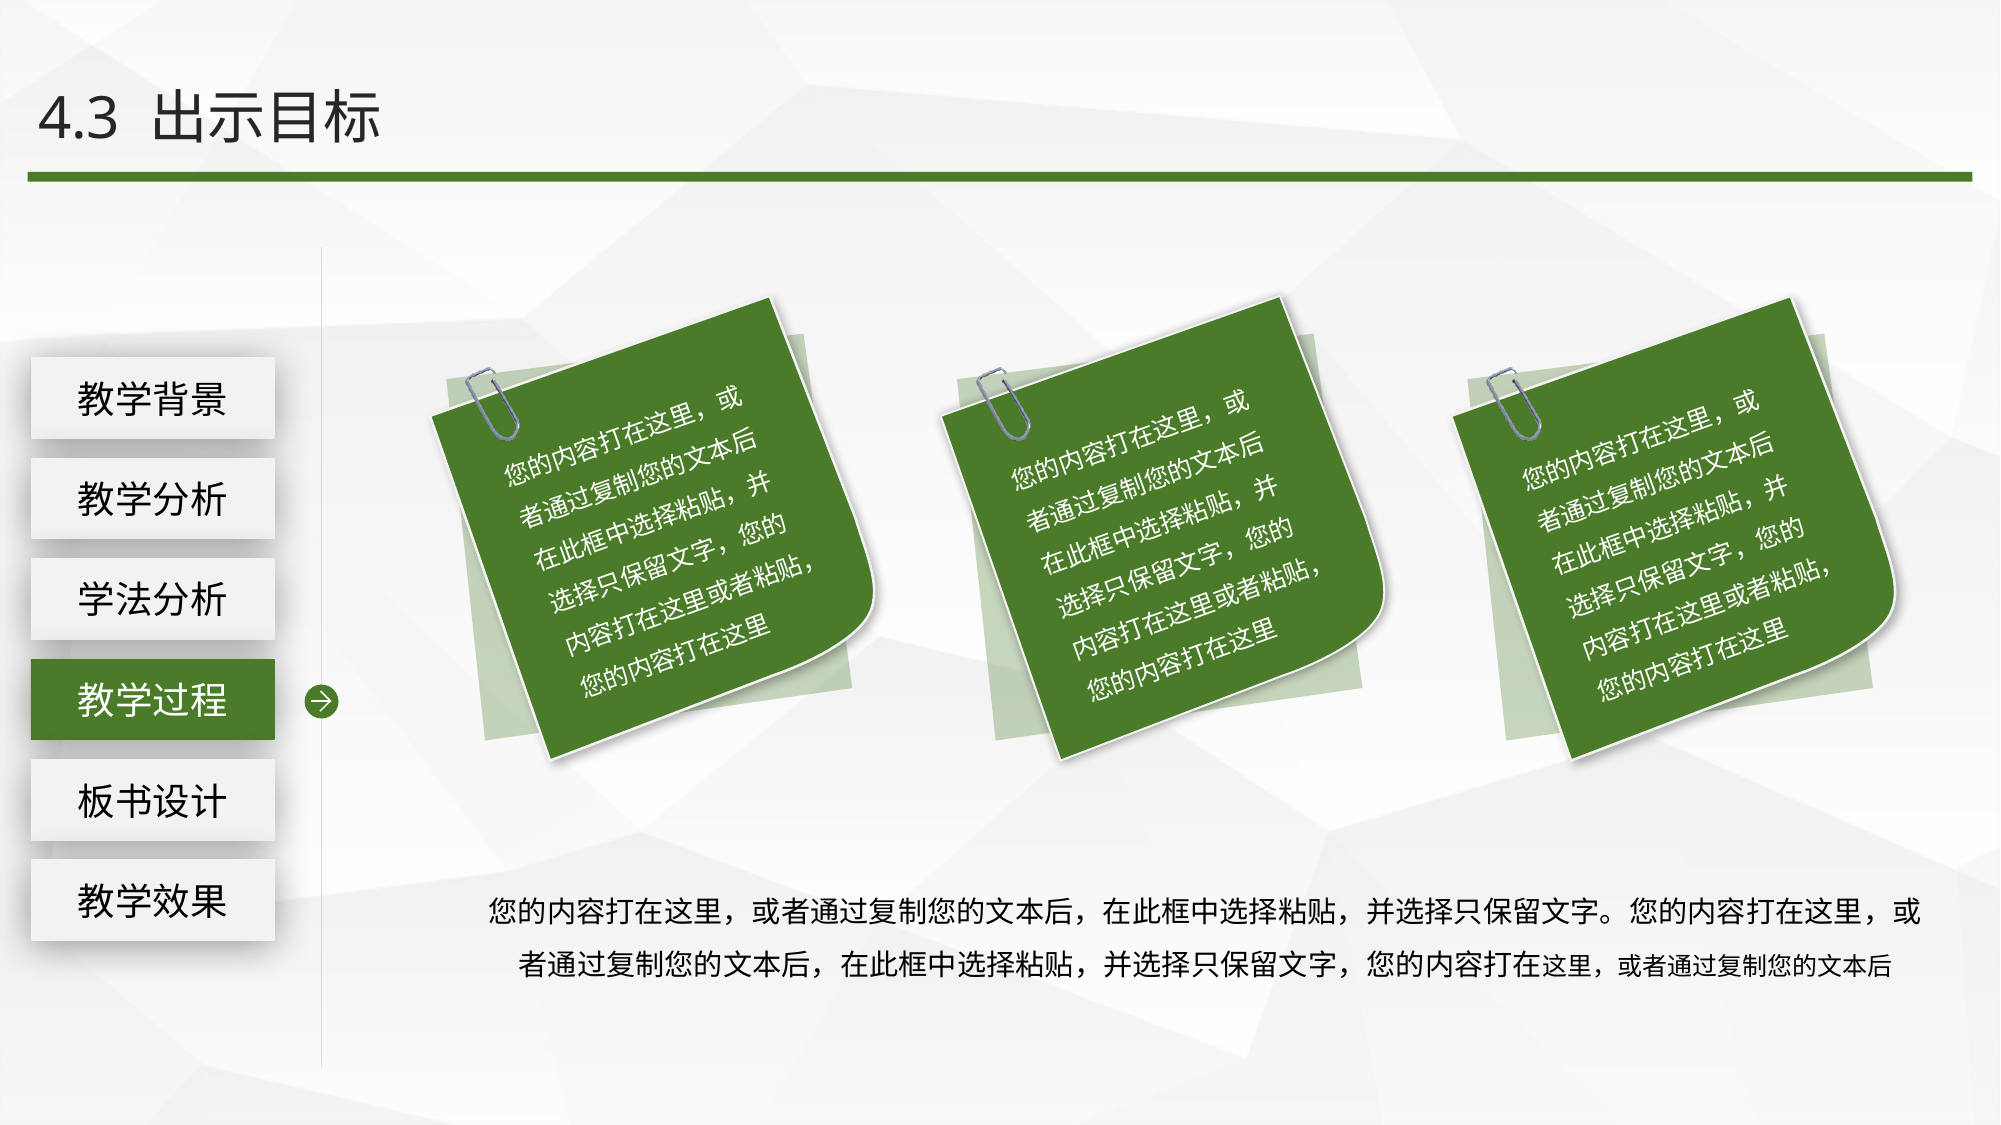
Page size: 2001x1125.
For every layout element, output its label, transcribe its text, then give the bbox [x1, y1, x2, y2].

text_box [940, 295, 1385, 761]
text_box [26, 171, 1973, 183]
text_box 教学分析 [30, 458, 275, 539]
picture [0, 0, 2000, 1125]
text_box 教学背景 [30, 357, 275, 439]
text_box 您的内容打在这里，或者通过复制您的文本后，在此框中选择粘贴，并选择只保留文字。您的内容打在这里，或者通过复制您的文本后，在此框中选择粘贴，并选择只保留文字，您的内容打在这里，或者通过复制您的文本后 [465, 868, 1946, 989]
text_box 教学过程 [30, 659, 275, 740]
text_box 教学效果 [30, 859, 275, 941]
text_box 学法分析 [30, 558, 275, 640]
text_box 板书设计 [30, 759, 275, 841]
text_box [1451, 295, 1896, 761]
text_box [304, 684, 339, 719]
text_box 4.3 出示目标 [23, 73, 794, 158]
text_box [429, 295, 875, 761]
